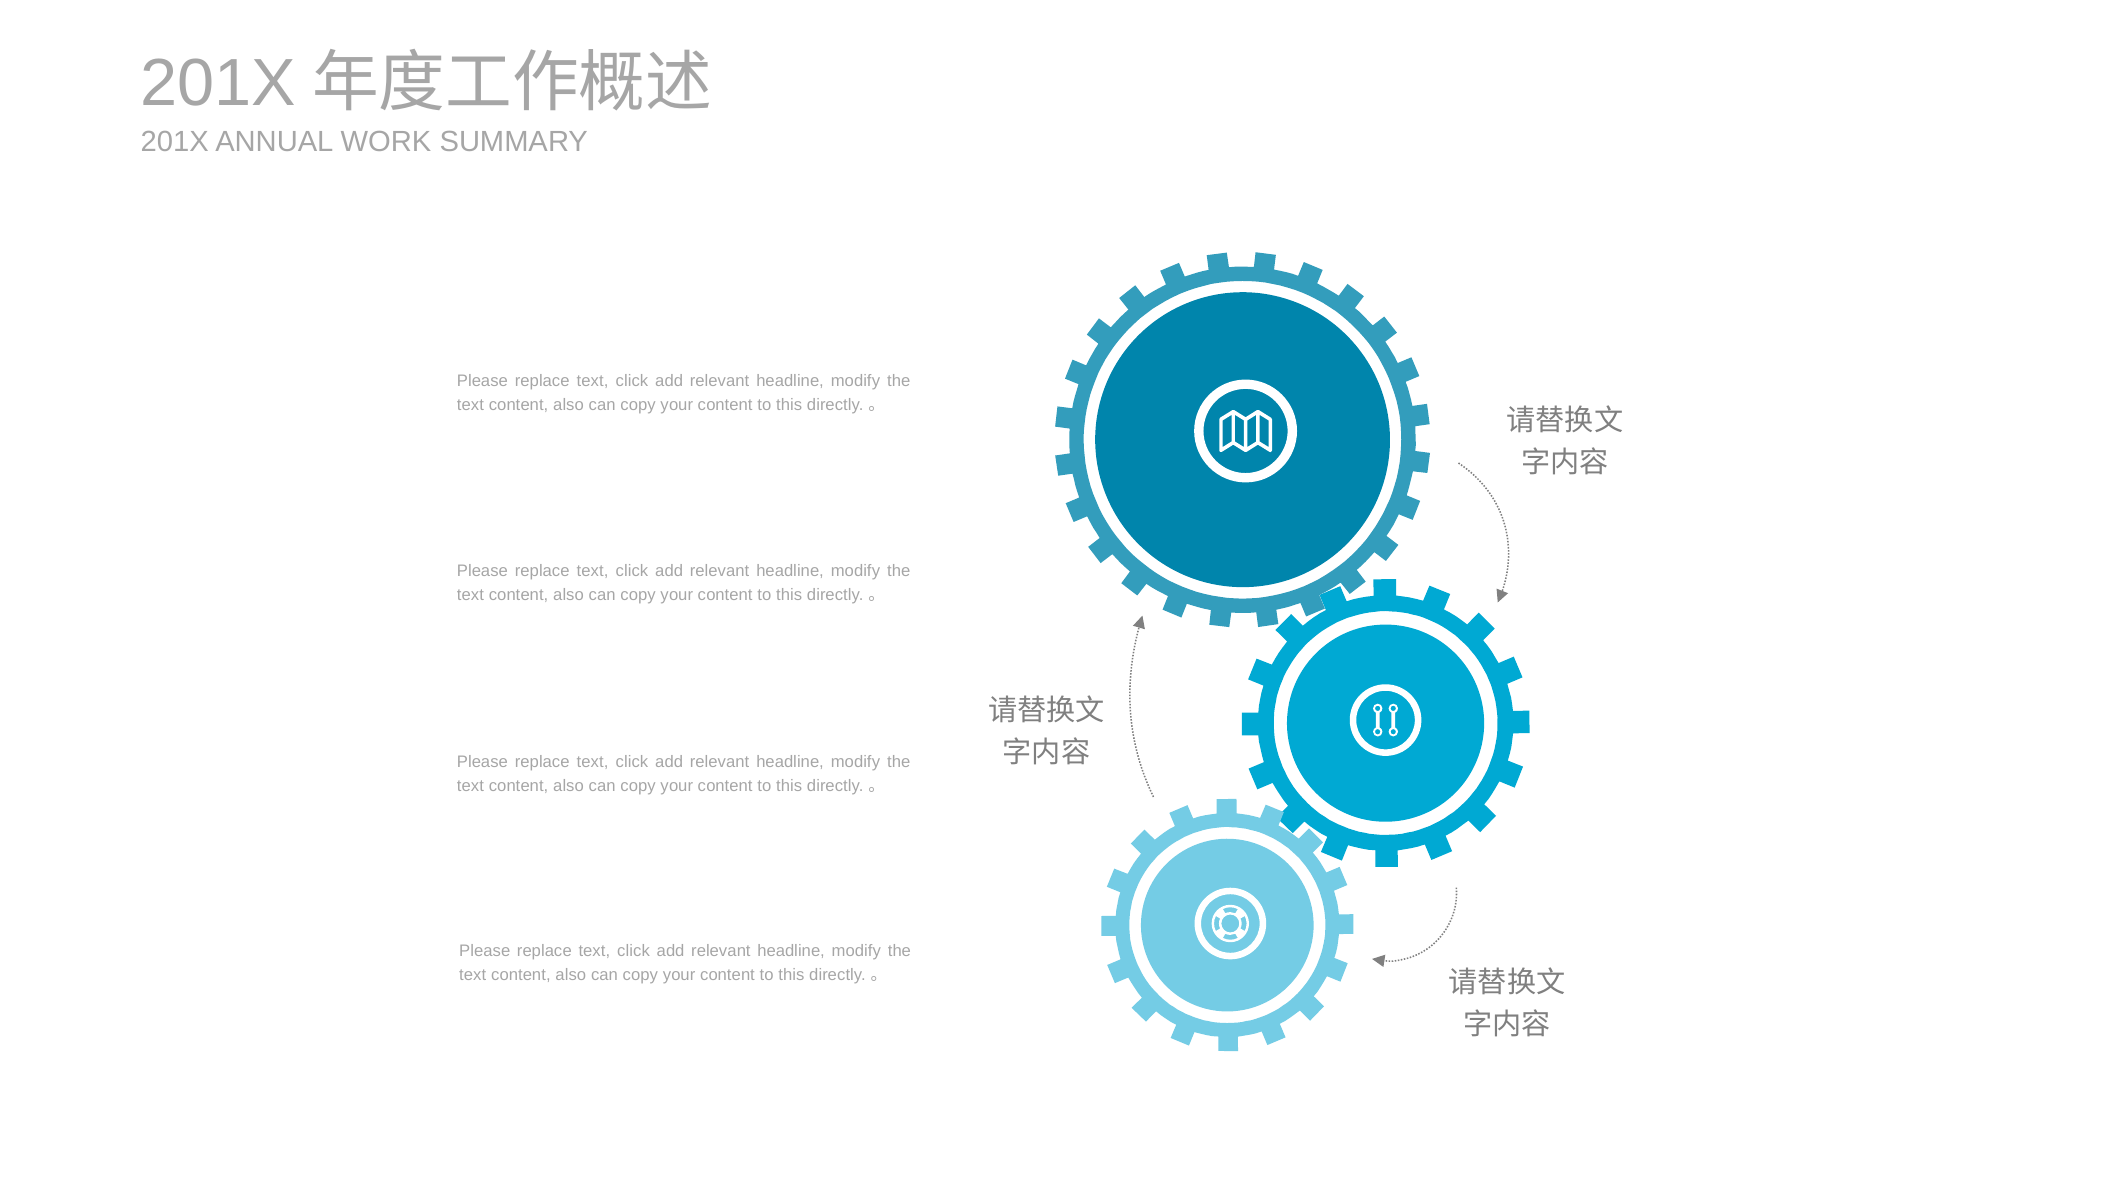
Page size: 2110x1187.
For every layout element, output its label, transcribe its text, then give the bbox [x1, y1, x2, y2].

text_box Please replace text, click add relevant headline, modify the text content, also can copy your content to this directly.。 [439, 547, 896, 636]
text_box 201X年度工作概述 [140, 38, 789, 119]
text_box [896, 368, 1669, 902]
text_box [1194, 379, 1298, 483]
text_box 请替换文字内容 [1425, 947, 1589, 1032]
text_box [1194, 887, 1267, 960]
text_box Please replace text, click add relevant headline, modify the text content, also can copy your content to this directly.。 [439, 737, 896, 827]
text_box Please replace text, click add relevant headline, modify the text content, also can copy your content to this directly.。 [439, 357, 929, 446]
text_box Please replace text, click add relevant headline, modify the text content, also can copy your content to this directly.。 [444, 928, 939, 991]
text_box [1349, 684, 1422, 756]
text_box 201X ANNUAL WORK SUMMARY [140, 122, 602, 158]
